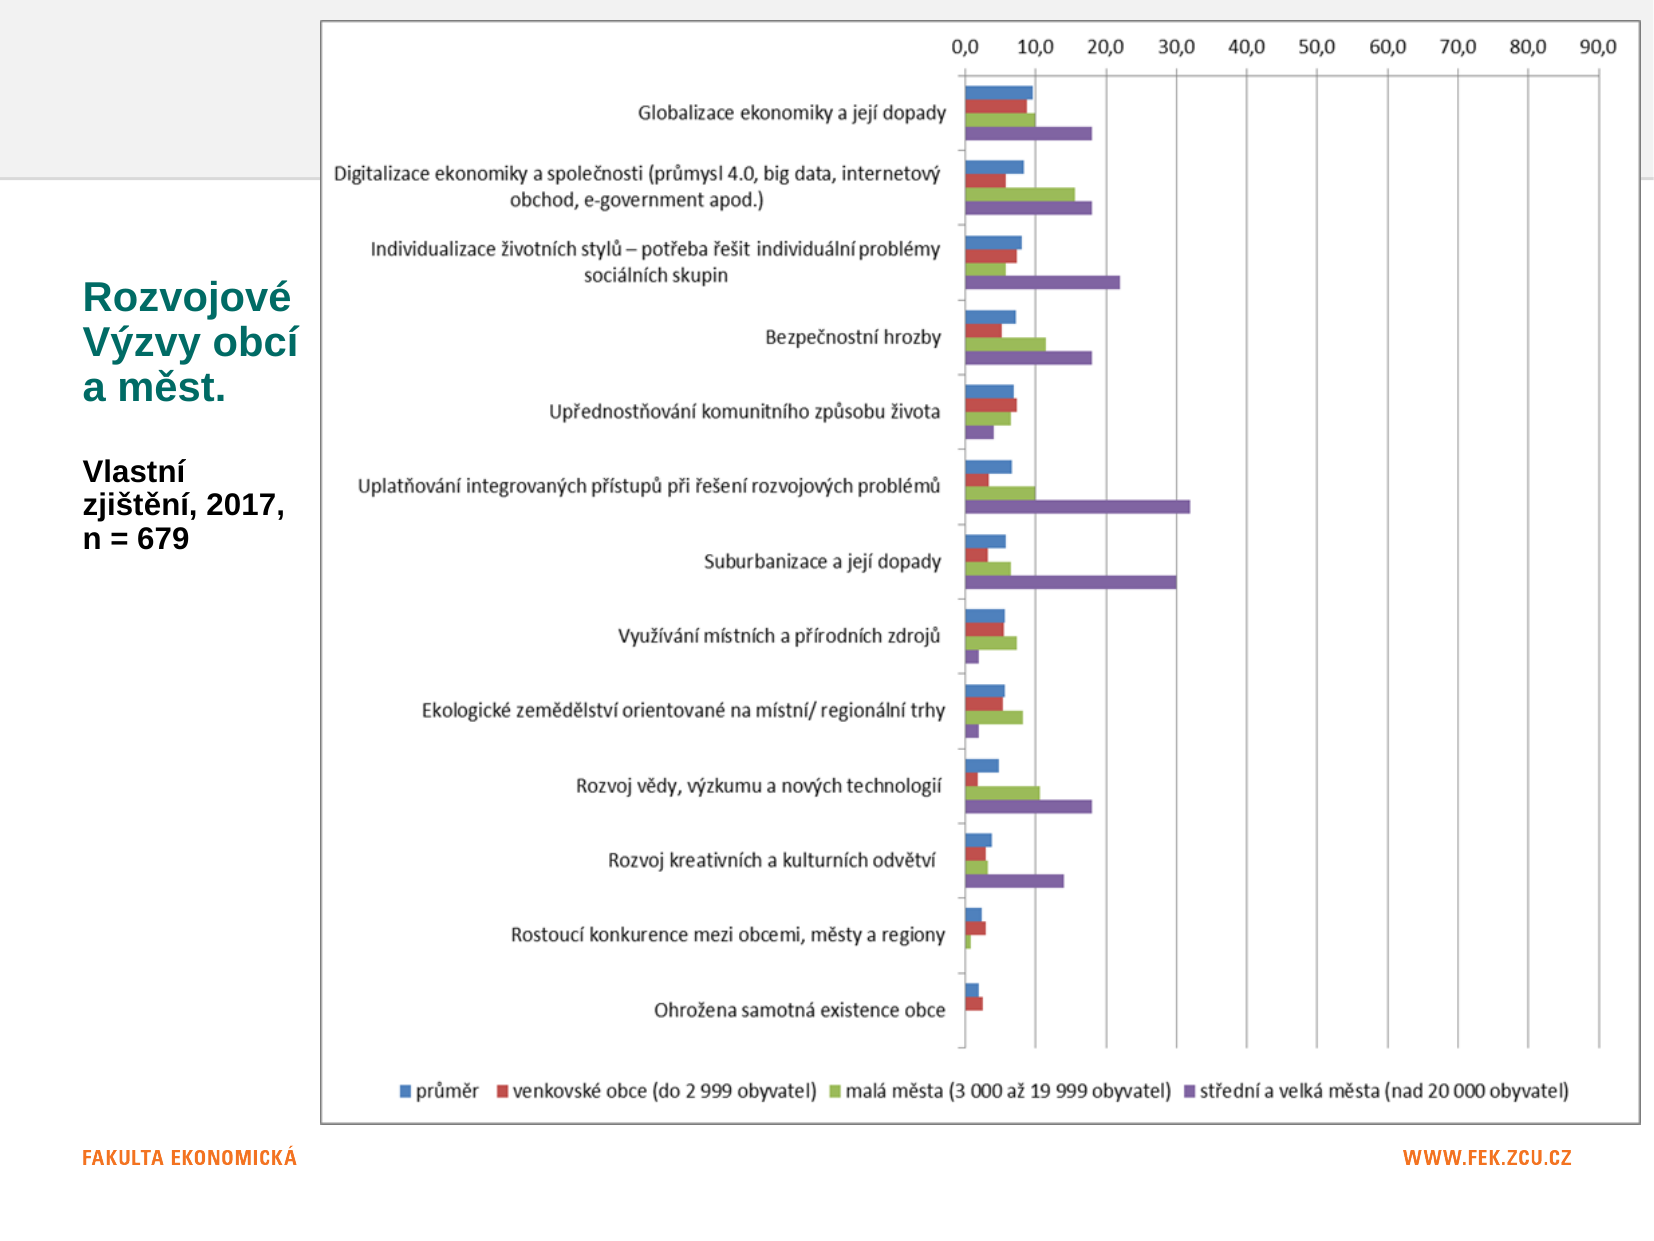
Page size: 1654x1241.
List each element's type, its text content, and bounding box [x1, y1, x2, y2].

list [320, 20, 1641, 1125]
title Rozvojové Výzvy obcí a měst. Vlastní zjištění, 2017, n = 679 [11, 239, 320, 593]
picture [1086, 1128, 1583, 1187]
picture [70, 1128, 567, 1187]
